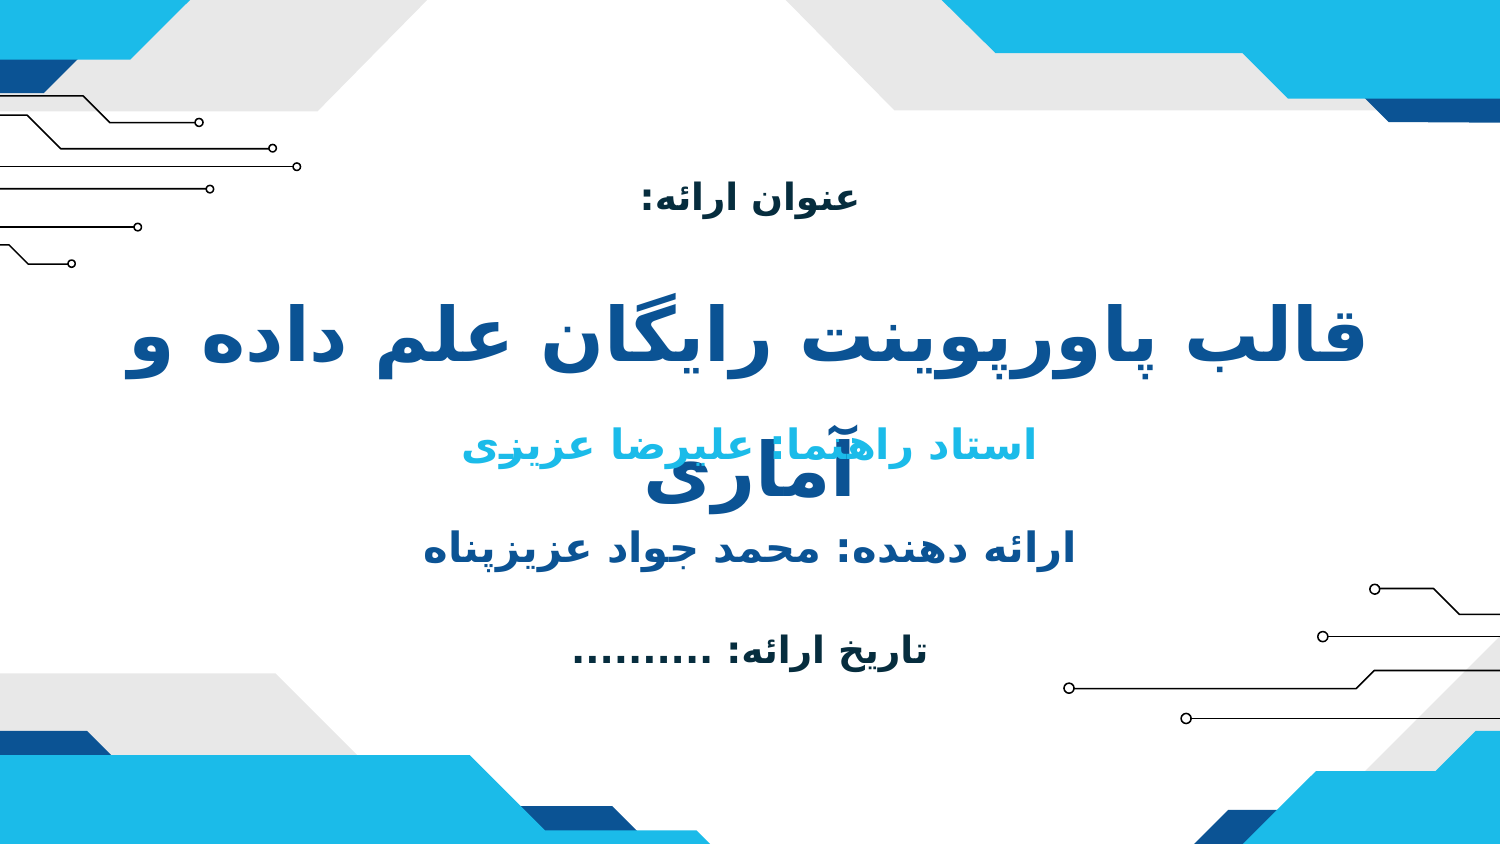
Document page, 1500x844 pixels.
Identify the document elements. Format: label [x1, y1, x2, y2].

text_box [1063, 687, 1500, 724]
text_box [0, 165, 1500, 680]
text_box [0, 95, 301, 163]
